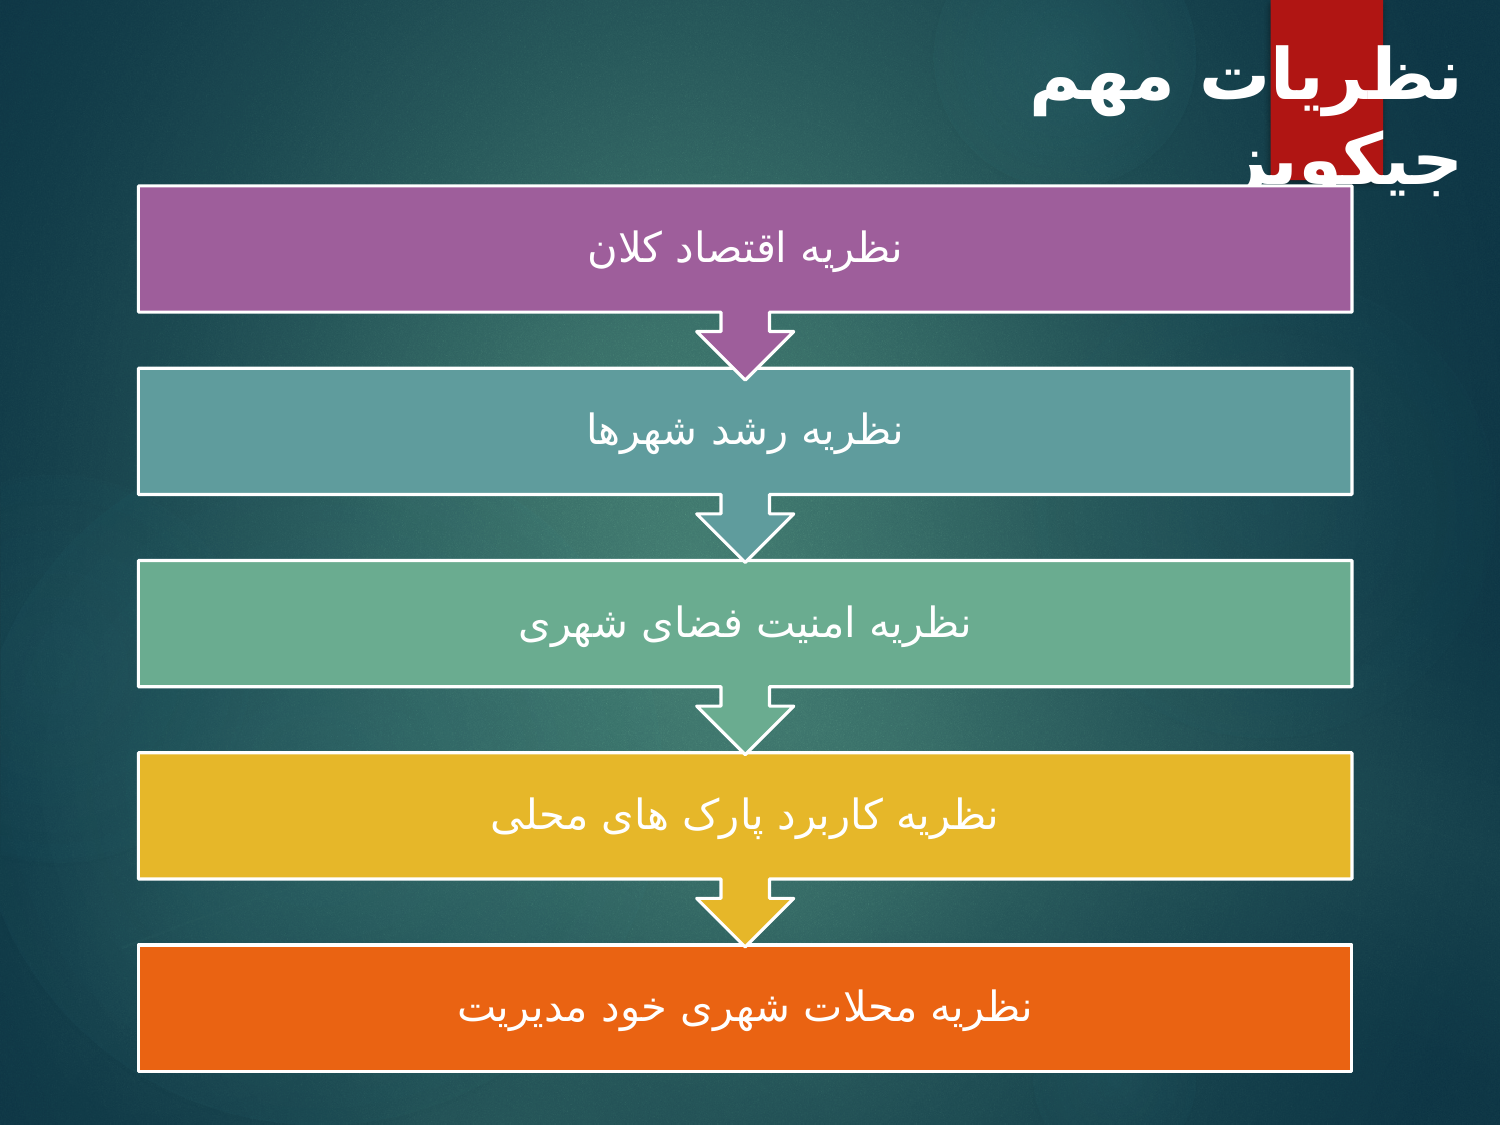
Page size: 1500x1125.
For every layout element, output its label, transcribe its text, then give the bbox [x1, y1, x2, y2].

text_box نظریات مهم جیکوبز [928, 21, 1479, 206]
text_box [138, 175, 1353, 1072]
